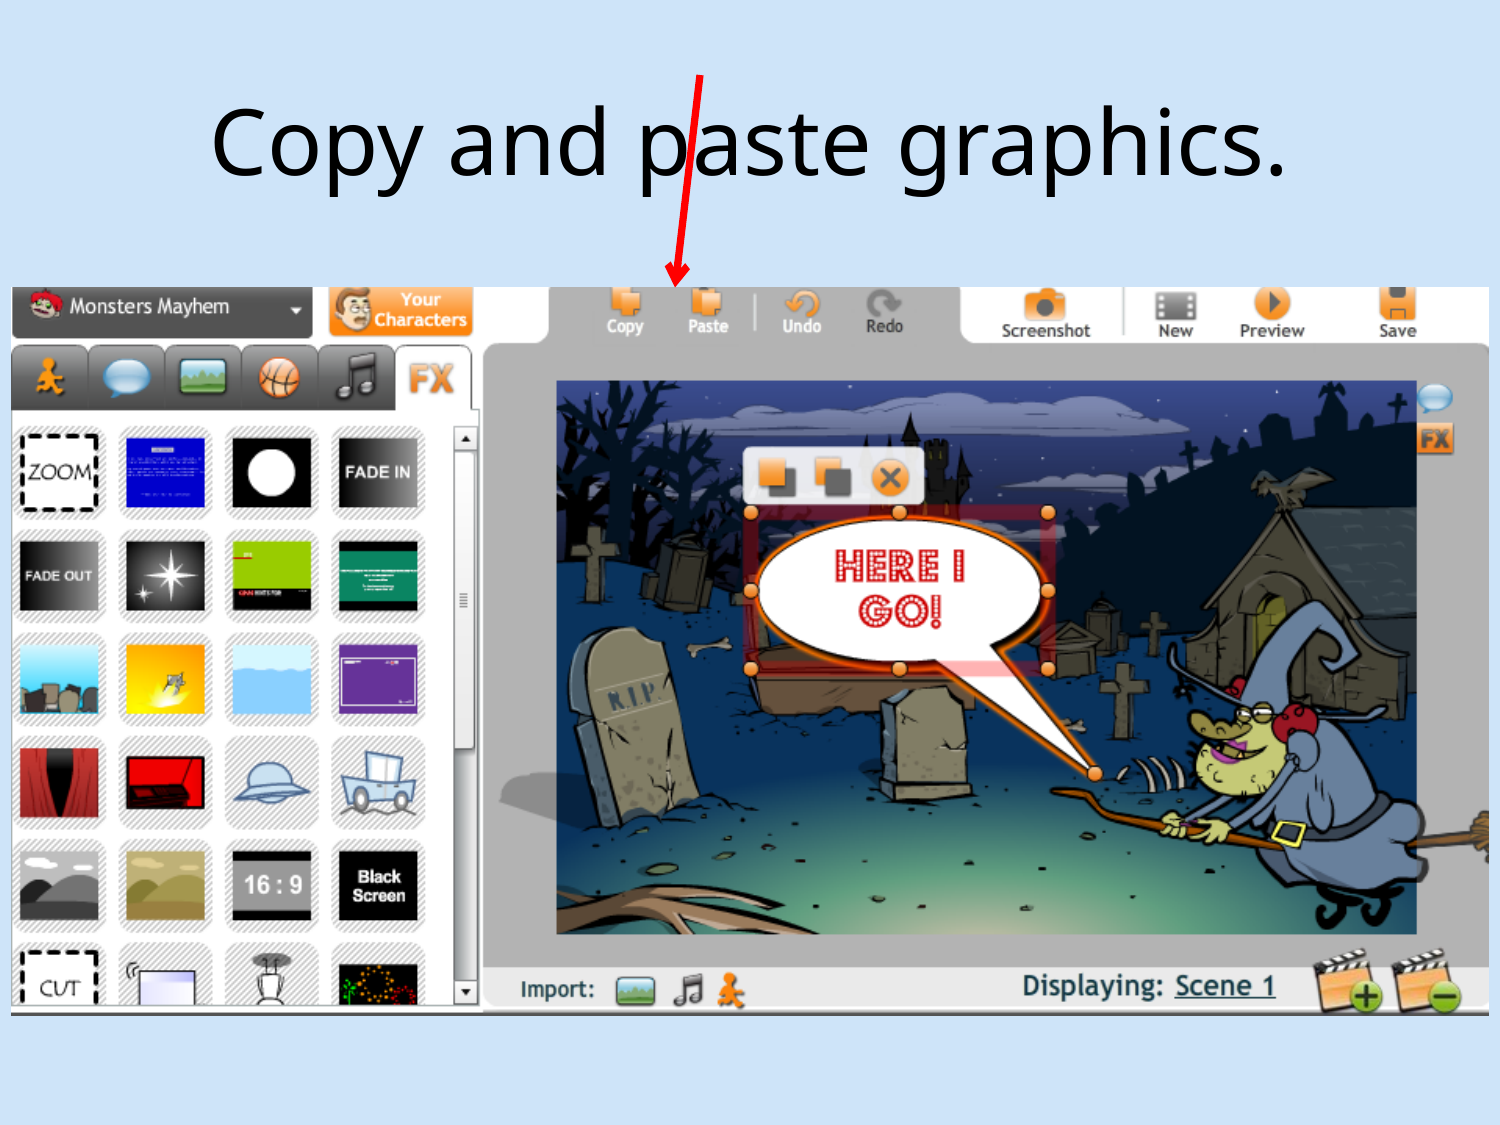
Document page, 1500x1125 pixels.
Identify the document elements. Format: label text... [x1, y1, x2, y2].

picture [11, 287, 1489, 1016]
title Copy and paste graphics. [75, 45, 1425, 233]
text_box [580, 168, 794, 194]
